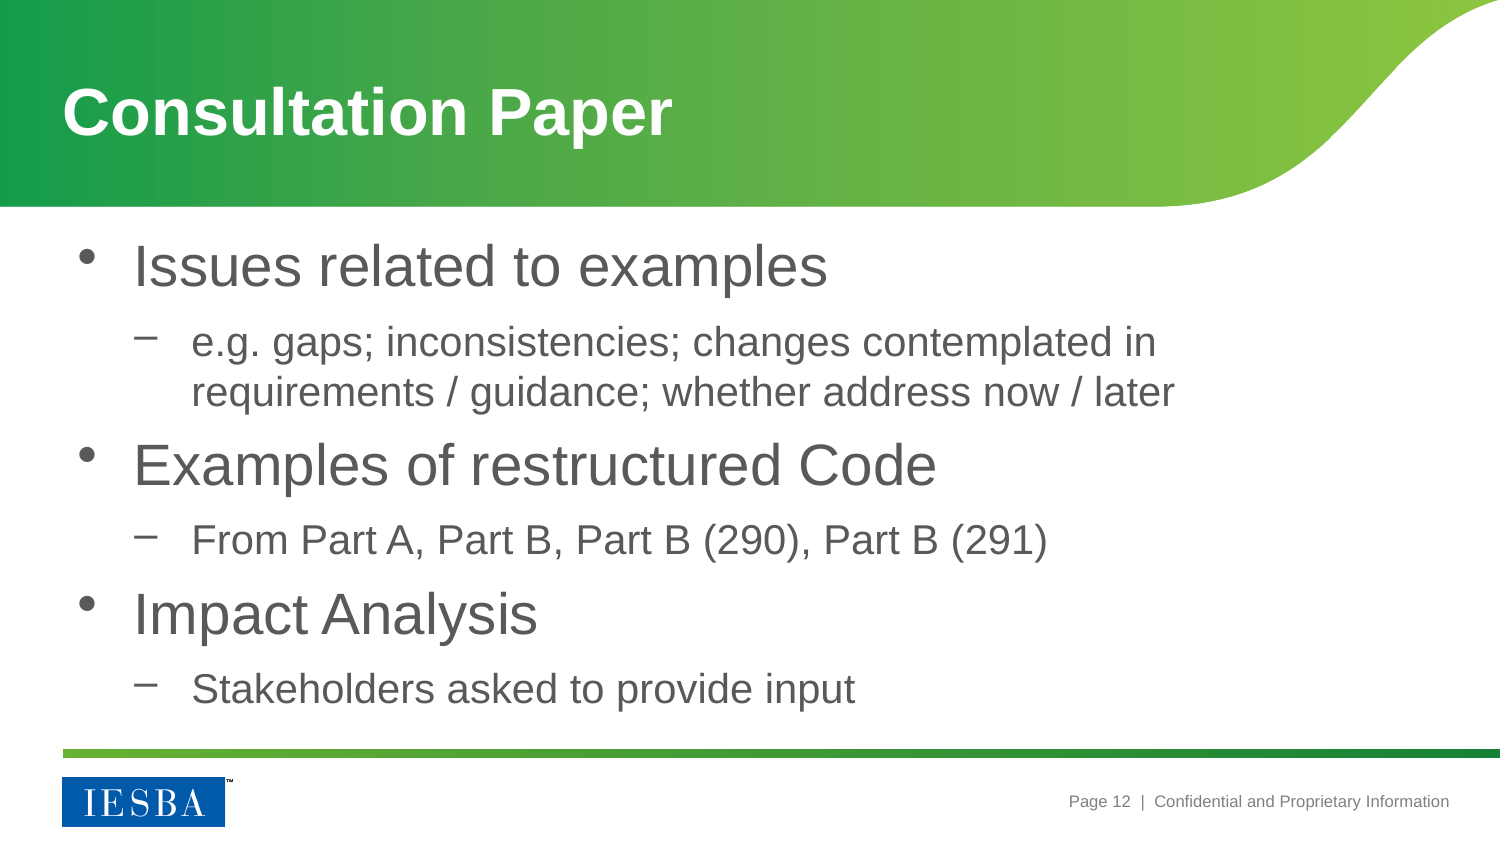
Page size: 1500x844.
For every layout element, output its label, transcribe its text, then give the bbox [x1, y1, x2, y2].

title Consultation Paper [62, 75, 1300, 142]
list Issues related to examples e.g. gaps; inconsistencies; changes contemplated in requirements / guidance; whether address now / later Examples of restructured Code From Part A, Part B, Part B (290), Part B (291) Impact Analysis Stakeholders asked to provide input [62, 220, 1450, 724]
picture [62, 777, 233, 827]
picture [0, 0, 1500, 207]
